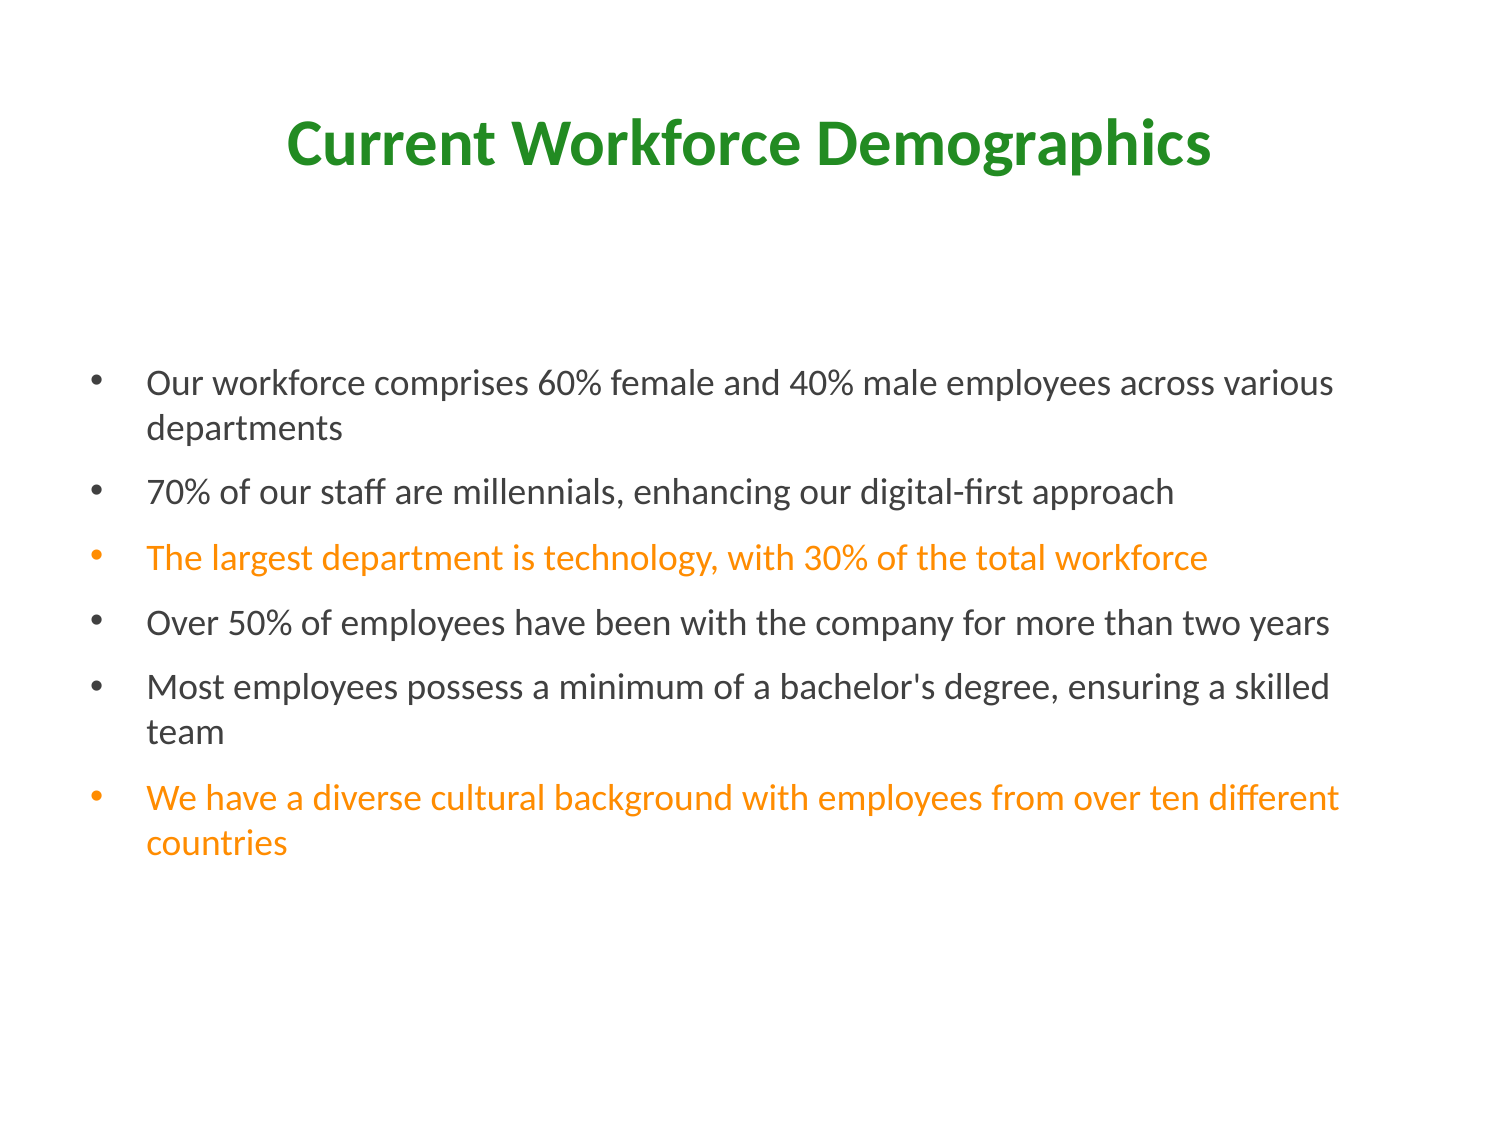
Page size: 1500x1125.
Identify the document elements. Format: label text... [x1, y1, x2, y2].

title Current Workforce Demographics [75, 45, 1425, 233]
list Our workforce comprises 60% female and 40% male employees across various departments 70% of our staff are millennials, enhancing our digital-first approach The largest department is technology, with 30% of the total workforce Over 50% of employees have been with the company for more than two years Most employees possess a minimum of a bachelor's degree, ensuring a skilled team We have a diverse cultural background with employees from over ten different countries [75, 262, 1425, 1005]
